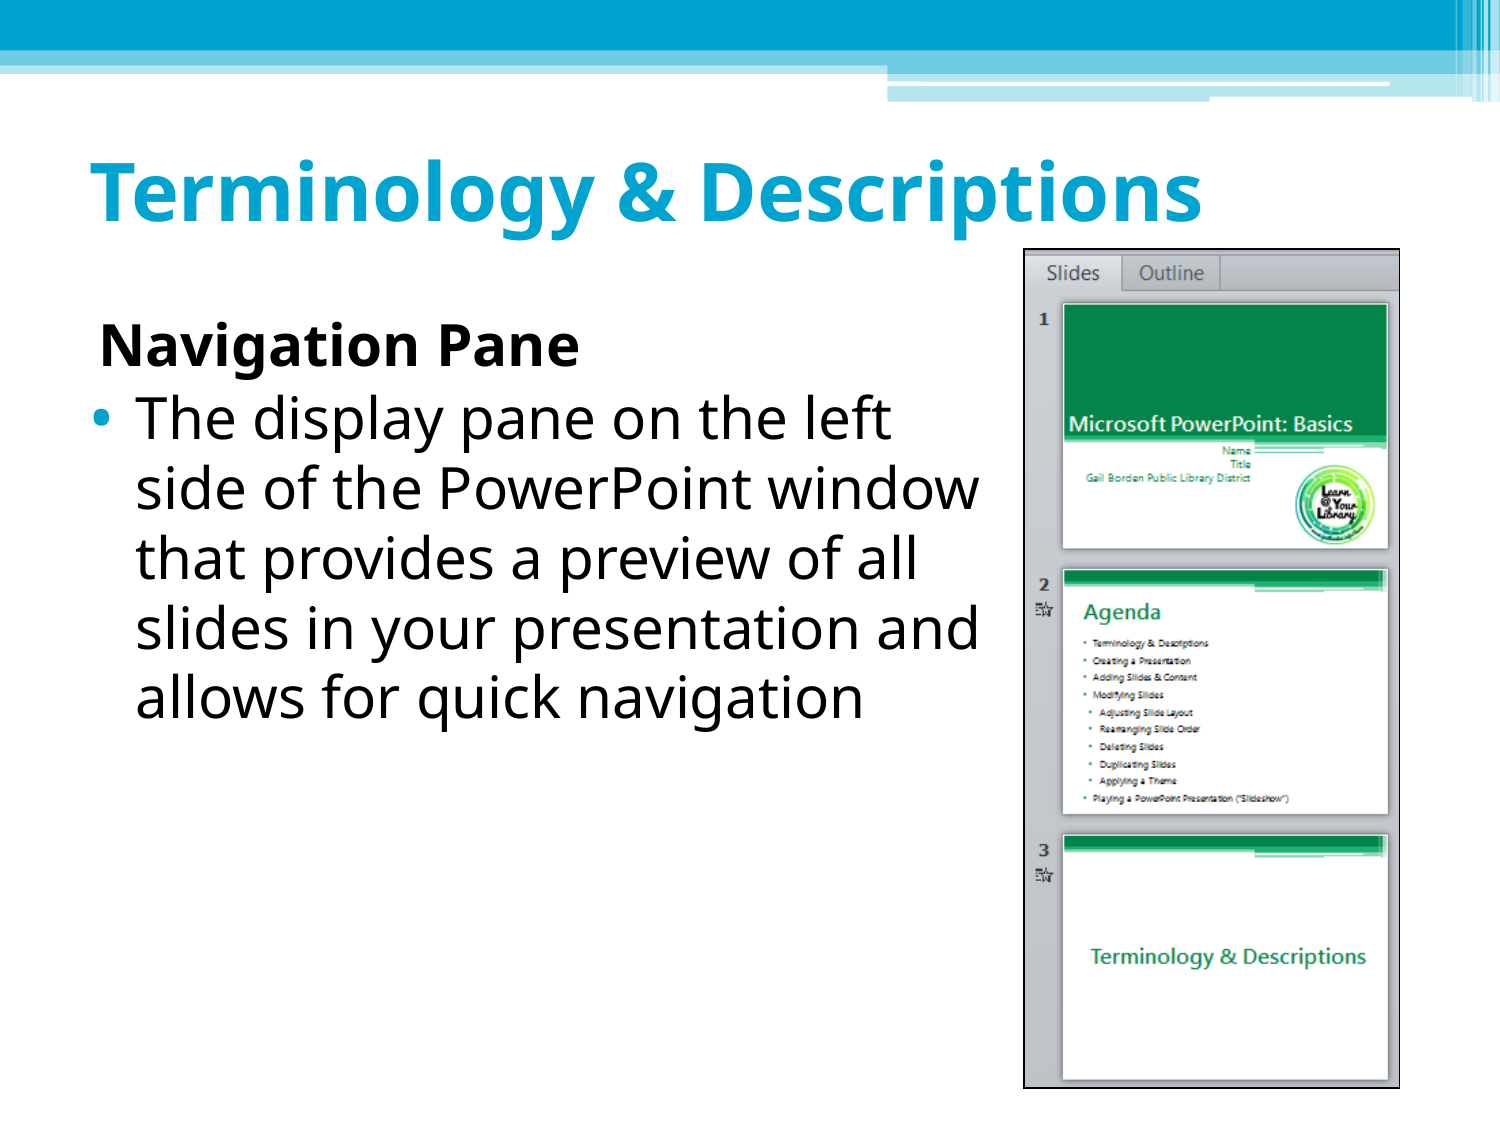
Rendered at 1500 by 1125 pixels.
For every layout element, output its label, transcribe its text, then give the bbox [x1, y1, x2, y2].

list Navigation Pane The display pane on the left side of the PowerPoint window that provides a preview of all slides in your presentation and allows for quick navigation [76, 300, 1013, 888]
title Terminology & Descriptions [75, 102, 1418, 275]
picture [1024, 249, 1399, 1088]
